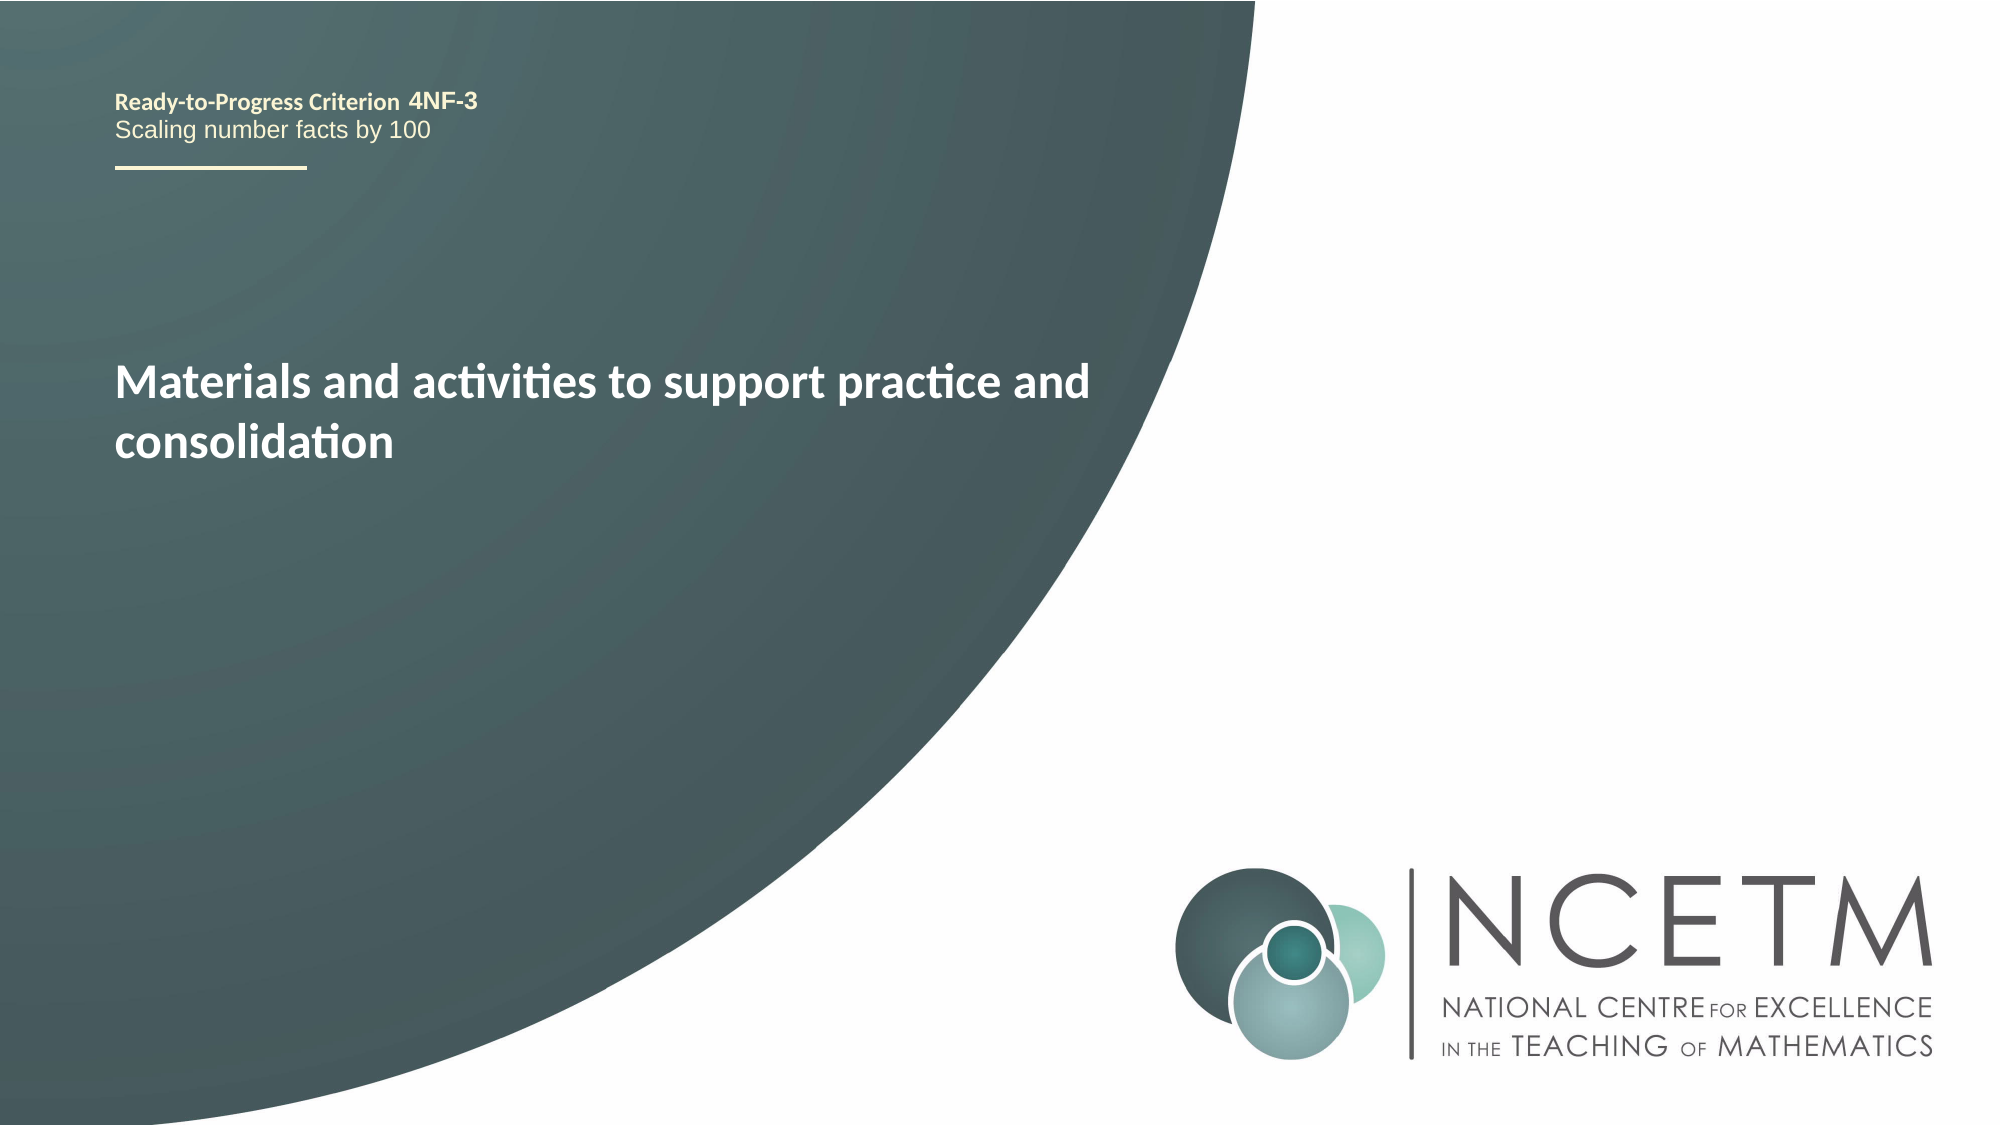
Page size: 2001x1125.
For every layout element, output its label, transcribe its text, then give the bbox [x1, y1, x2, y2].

list Scaling number facts by 100 [99, 109, 1121, 160]
picture [0, 1, 2001, 1125]
list 4NF-3 [393, 80, 590, 130]
